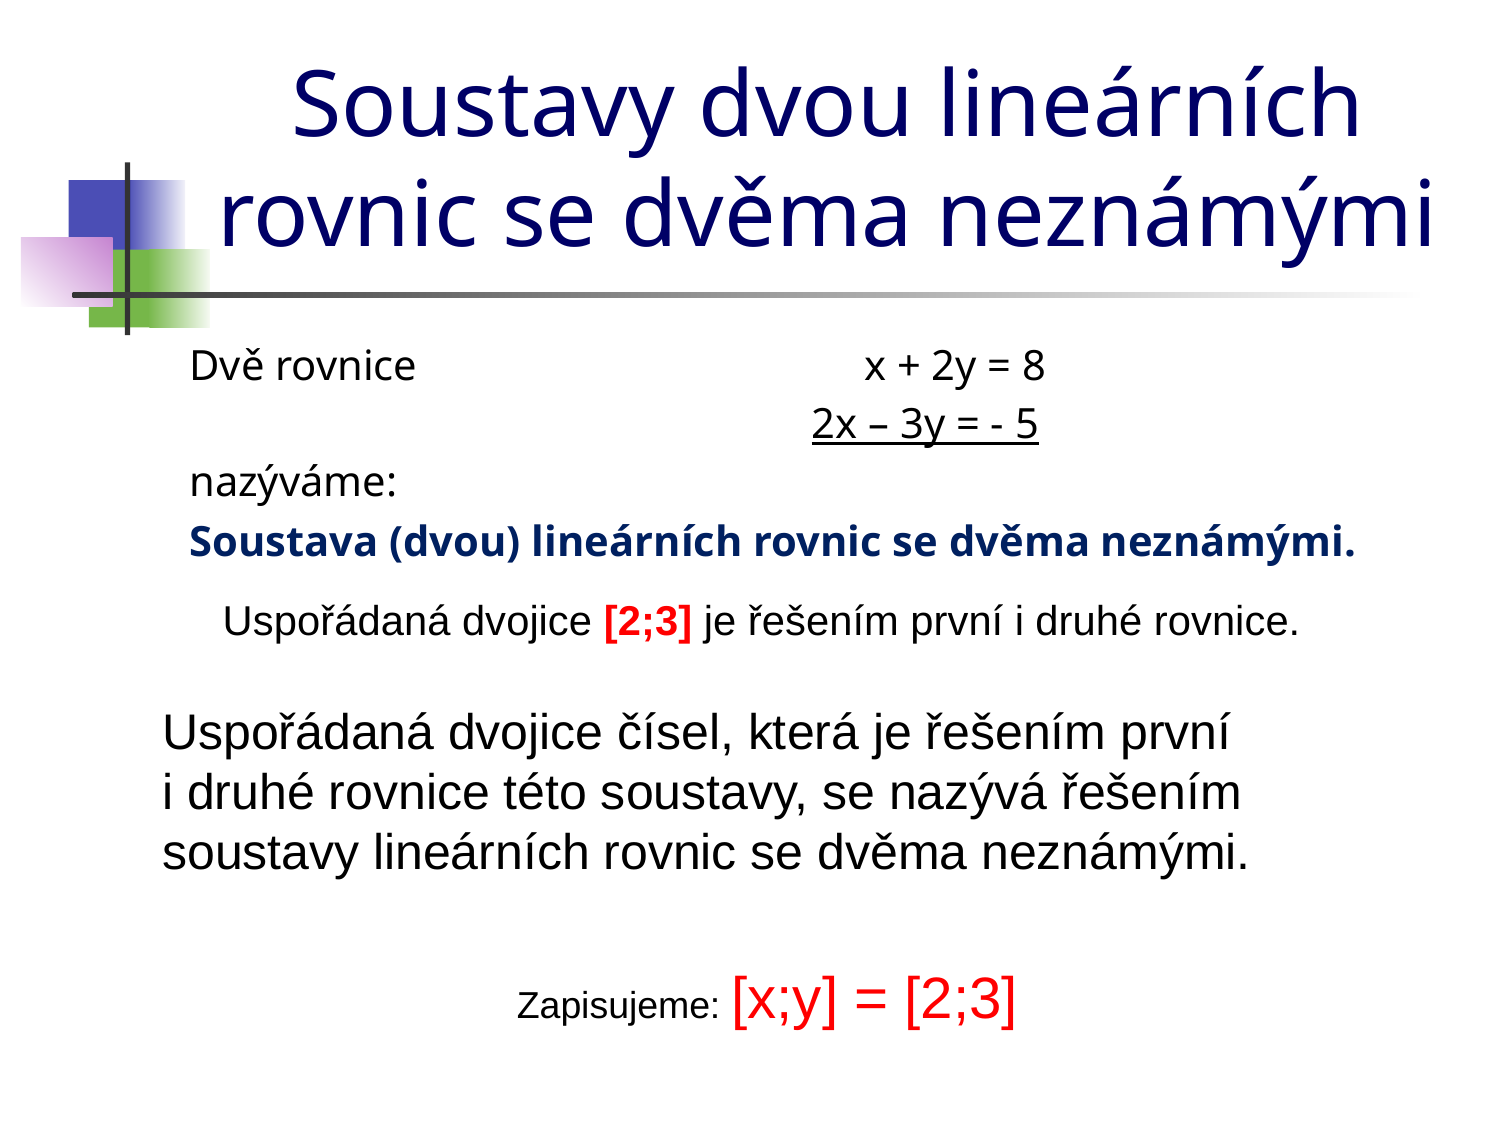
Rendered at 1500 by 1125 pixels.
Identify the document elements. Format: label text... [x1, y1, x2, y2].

title Soustavy dvou lineárních rovnic se dvěma neznámými [188, 34, 1468, 276]
text_box Uspořádaná dvojice [2;3] je řešením první i druhé rovnice. [159, 586, 1365, 651]
text_box Uspořádaná dvojice čísel, která je řešením první i druhé rovnice této soustavy, se nazývá řešením soustavy lineárních rovnic se dvěma neznámými. [147, 692, 1388, 888]
text_box Zapisujeme: [x;y] = [2;3] [159, 952, 1376, 1038]
list Dvě rovnice x + 2y = 8 2x – 3y = - 5 nazýváme: Soustava (dvou) lineárních rovnic se dvěma neznámými. [159, 330, 1424, 599]
